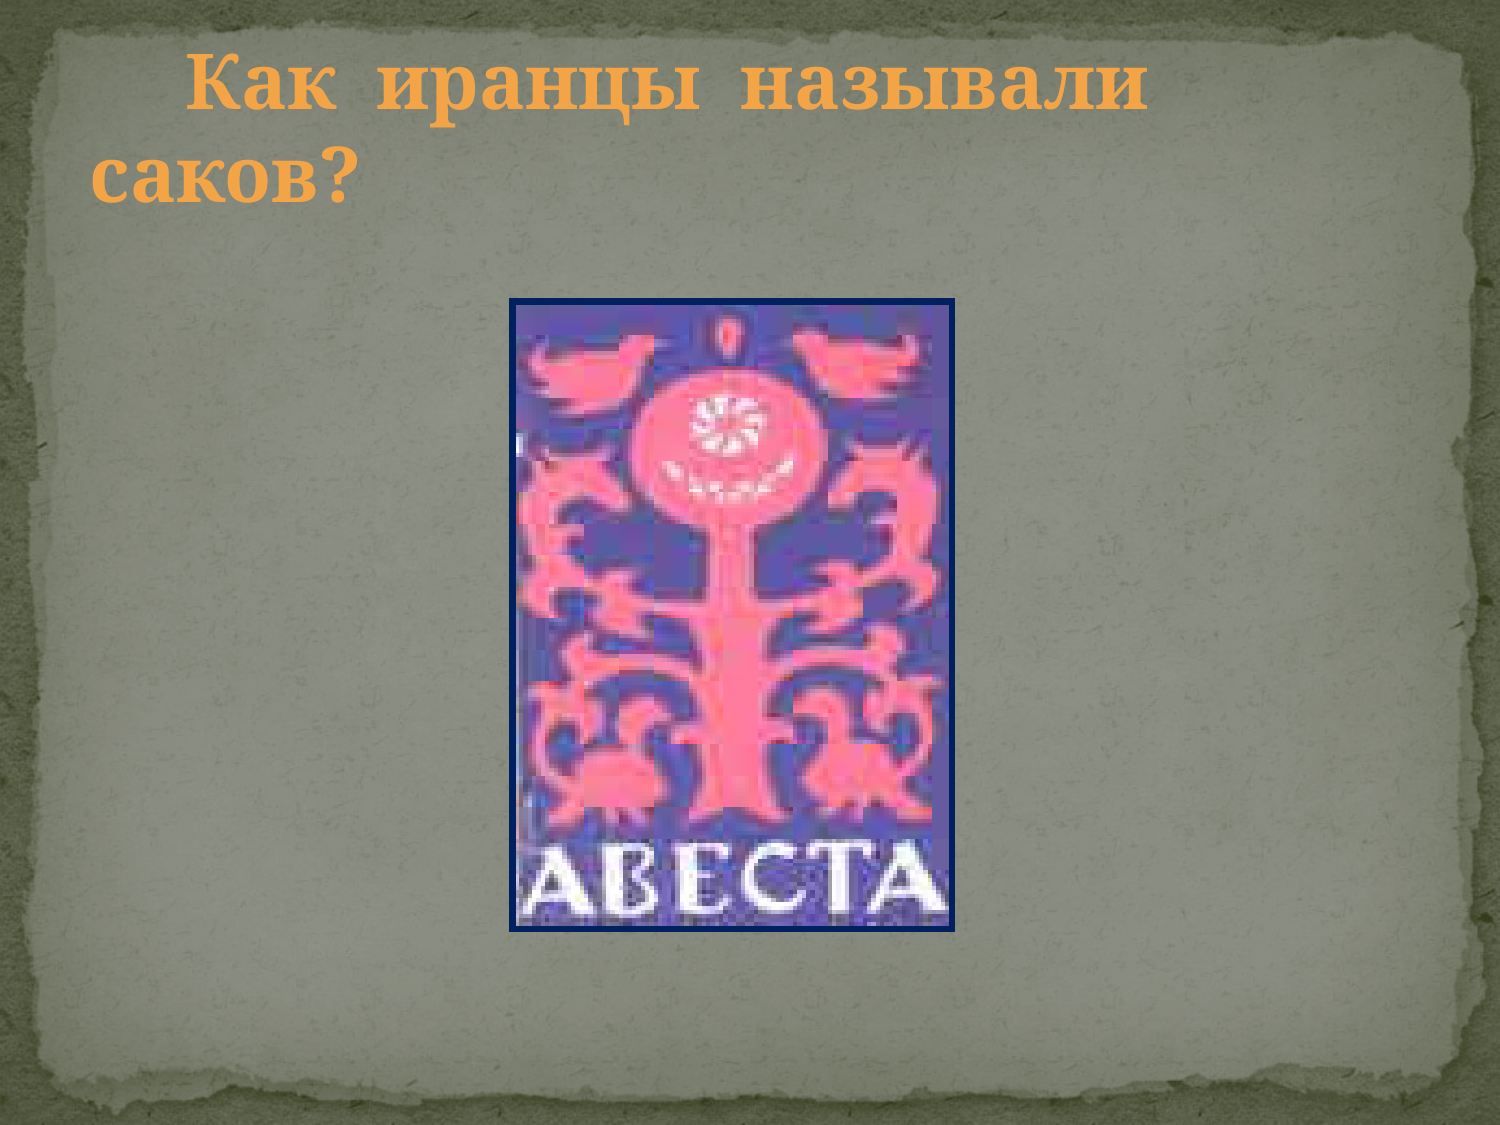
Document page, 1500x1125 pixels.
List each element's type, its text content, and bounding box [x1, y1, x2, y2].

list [517, 306, 949, 925]
title Как иранцы называли саков? [74, 24, 1425, 225]
